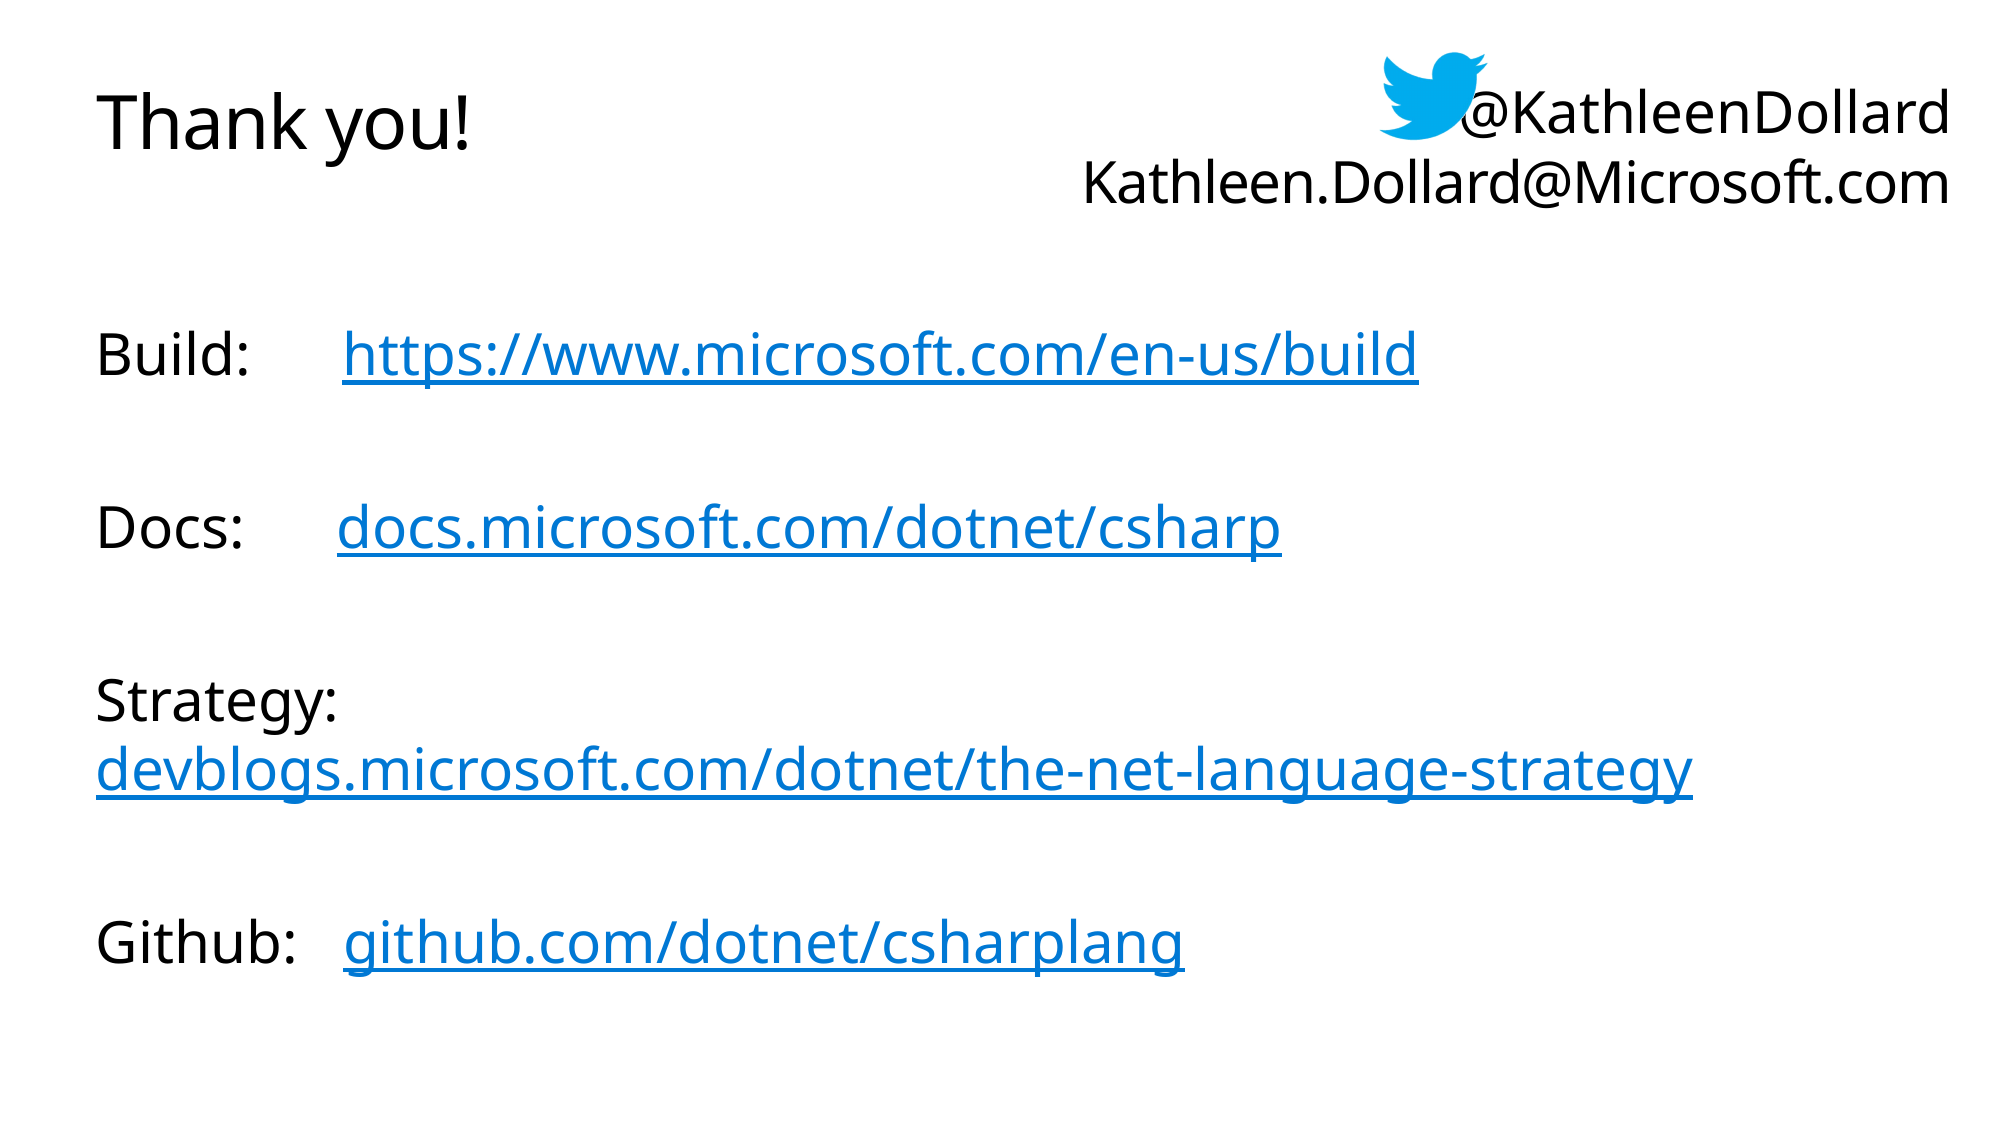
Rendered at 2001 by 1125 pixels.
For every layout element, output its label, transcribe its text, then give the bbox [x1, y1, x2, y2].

text_box @KathleenDollard Kathleen.Dollard@Microsoft.com [1049, 74, 1952, 215]
title Thank you! [96, 75, 1904, 235]
picture [1342, 4, 1525, 188]
list Build: https://www.microsoft.com/en-us/build Docs: docs.microsoft.com/dotnet/csharp Strategy: devblogs.microsoft.com/dotnet/the-net-language-strategy Github: github.com/dotnet/csharplang [95, 235, 1904, 998]
